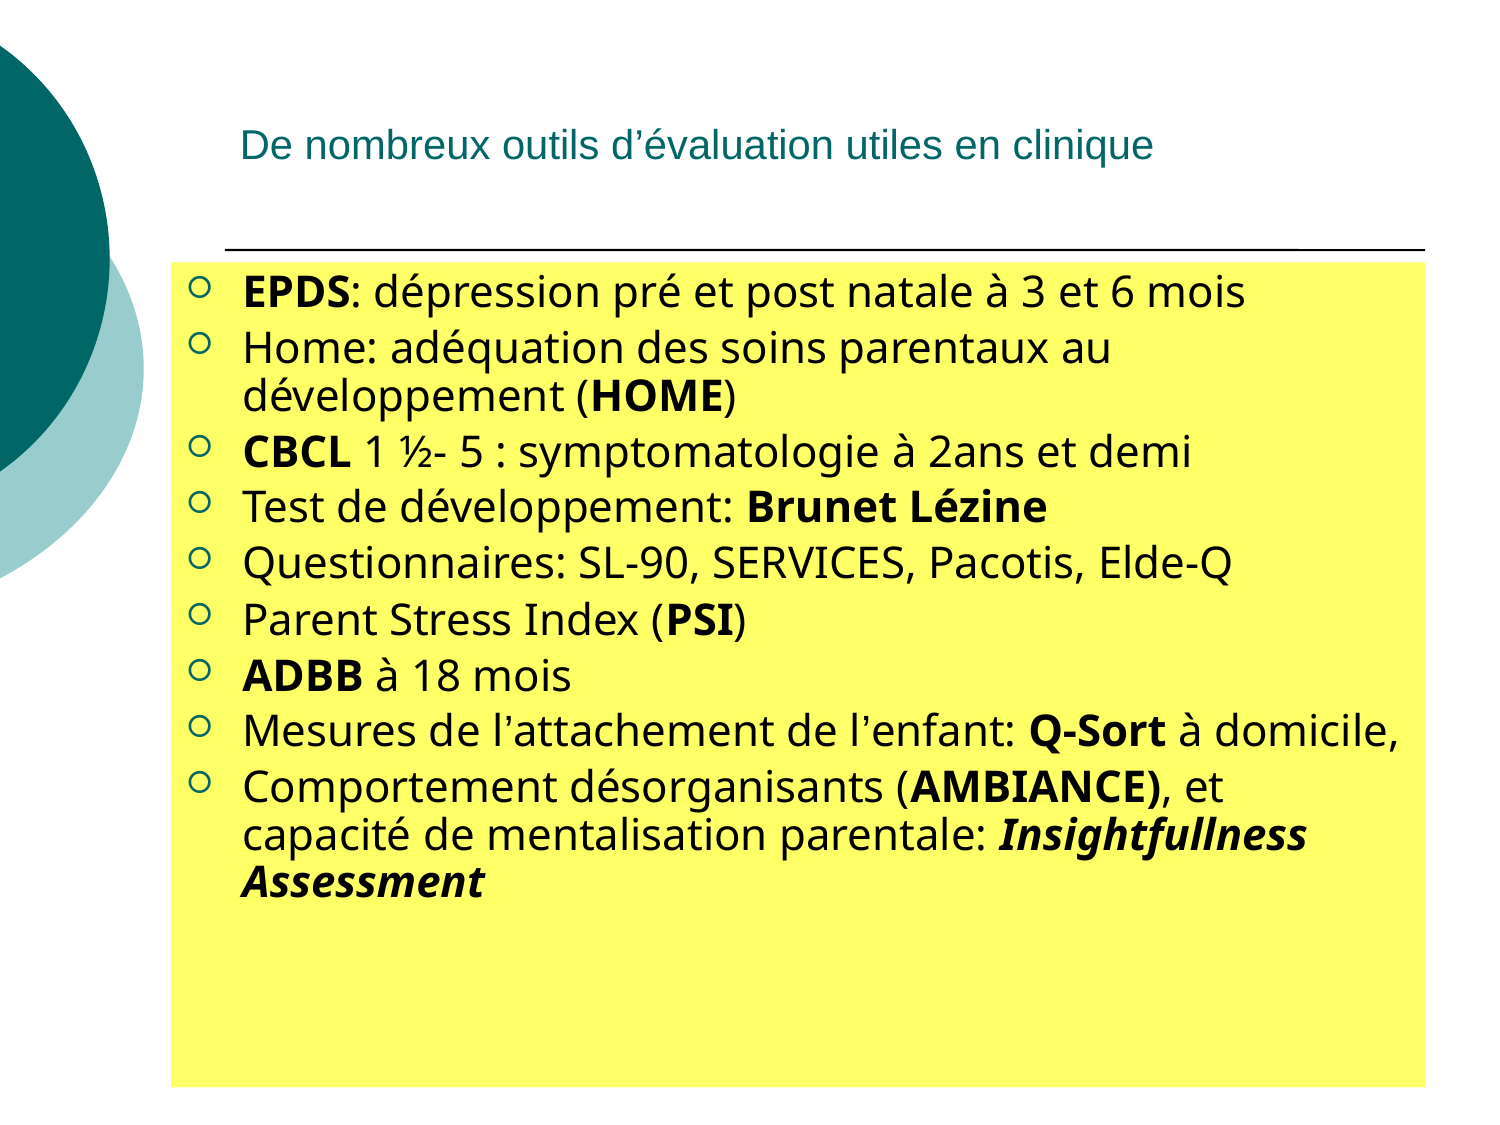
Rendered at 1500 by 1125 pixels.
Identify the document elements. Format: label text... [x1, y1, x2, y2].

title De nombreux outils d’évaluation utiles en clinique [224, 49, 1425, 237]
list EPDS: dépression pré et post natale à 3 et 6 mois Home: adéquation des soins parentaux au développement (HOME) CBCL 1 ½- 5 : symptomatologie à 2ans et demi Test de développement: Brunet Lézine Questionnaires: SL-90, SERVICES, Pacotis, Elde-Q Parent Stress Index (PSI) ADBB à 18 mois Mesures de l’attachement de l’enfant: Q-Sort à domicile, Comportement désorganisants (AMBIANCE), et capacité de mentalisation parentale: Insightfullness Assessment [171, 262, 1425, 1088]
